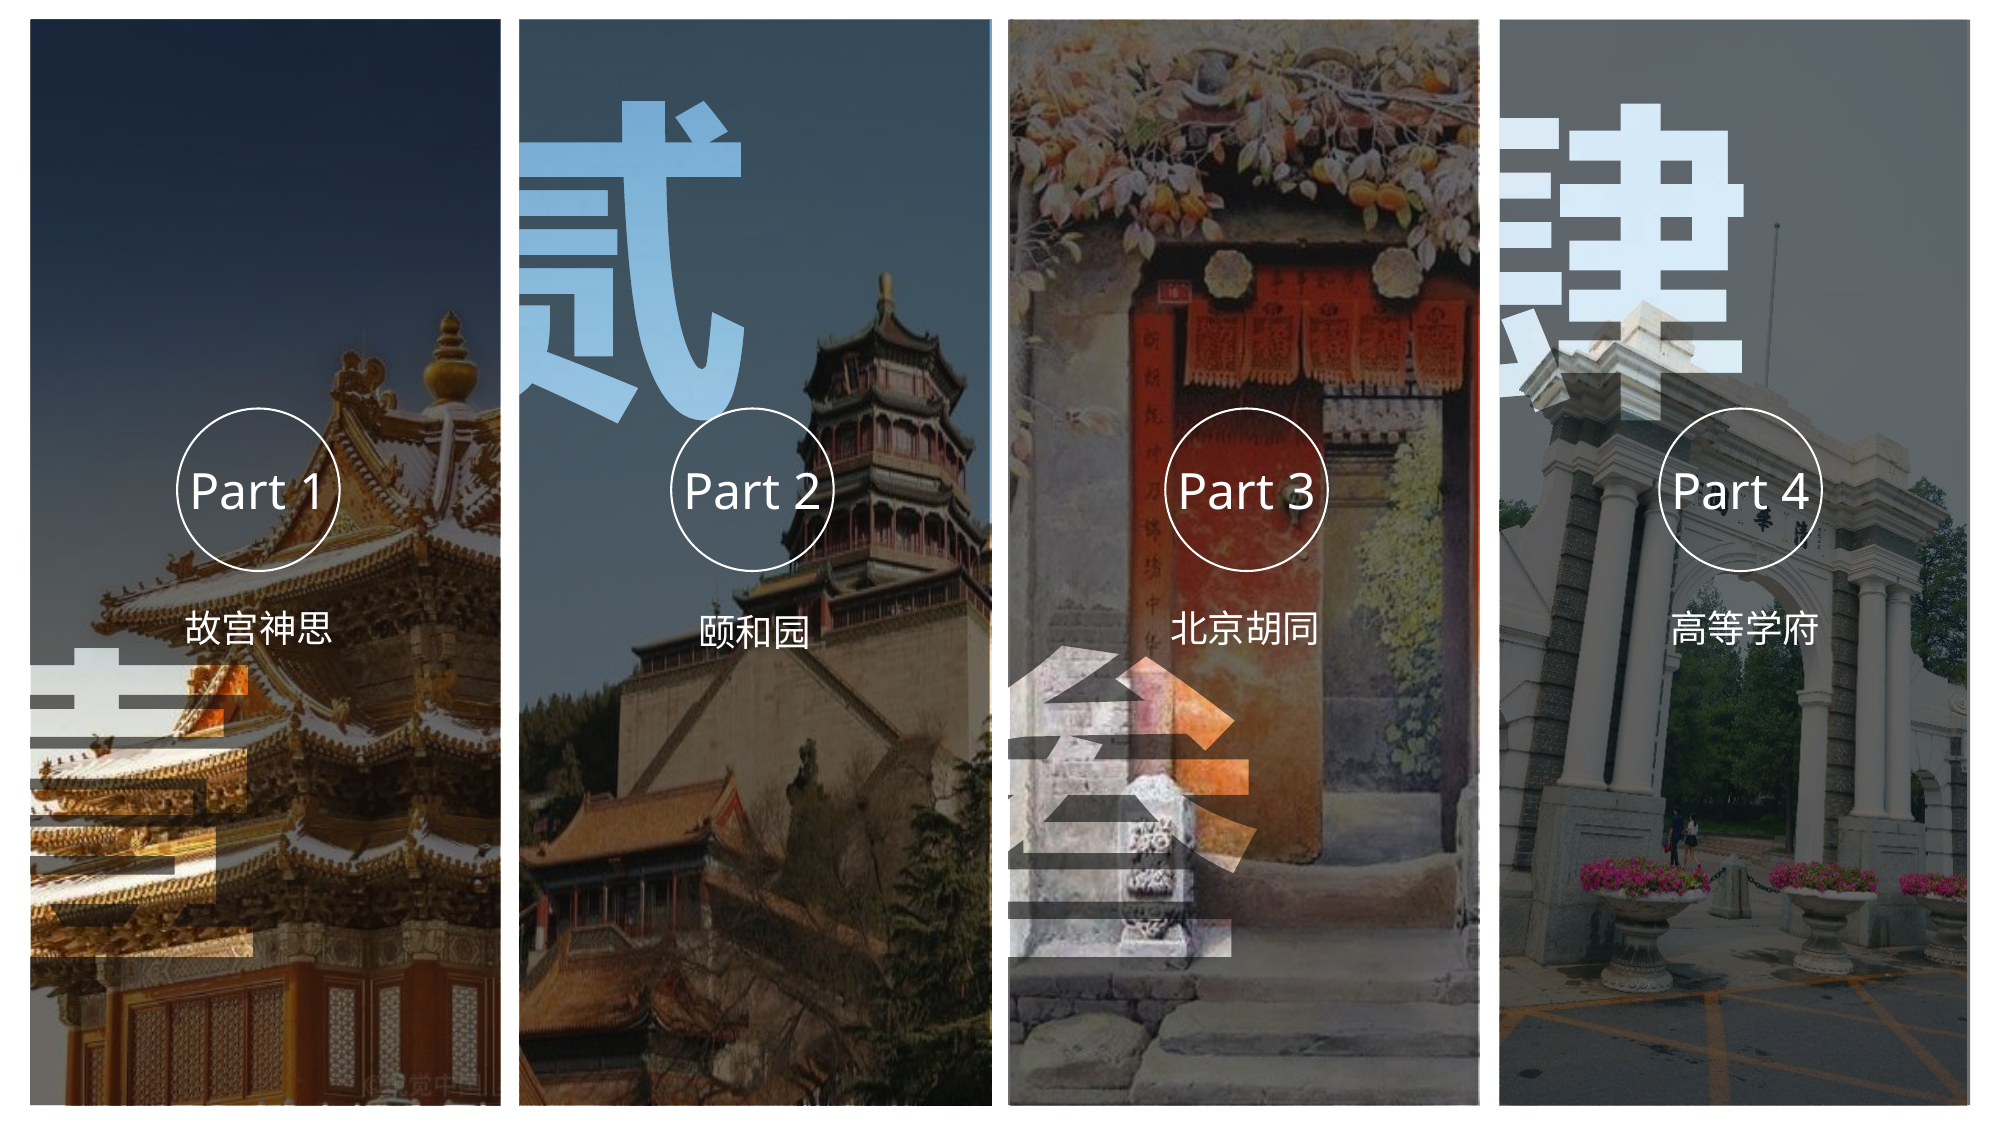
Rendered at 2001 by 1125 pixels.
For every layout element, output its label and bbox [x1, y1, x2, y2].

text_box [1600, 408, 1882, 571]
text_box [1105, 408, 1388, 571]
picture [1009, 19, 1480, 1106]
picture [1499, 19, 1967, 1106]
text_box [611, 408, 894, 571]
picture [519, 19, 992, 1106]
text_box [1498, 18, 1972, 1107]
picture [30, 19, 501, 1106]
text_box [117, 408, 400, 571]
